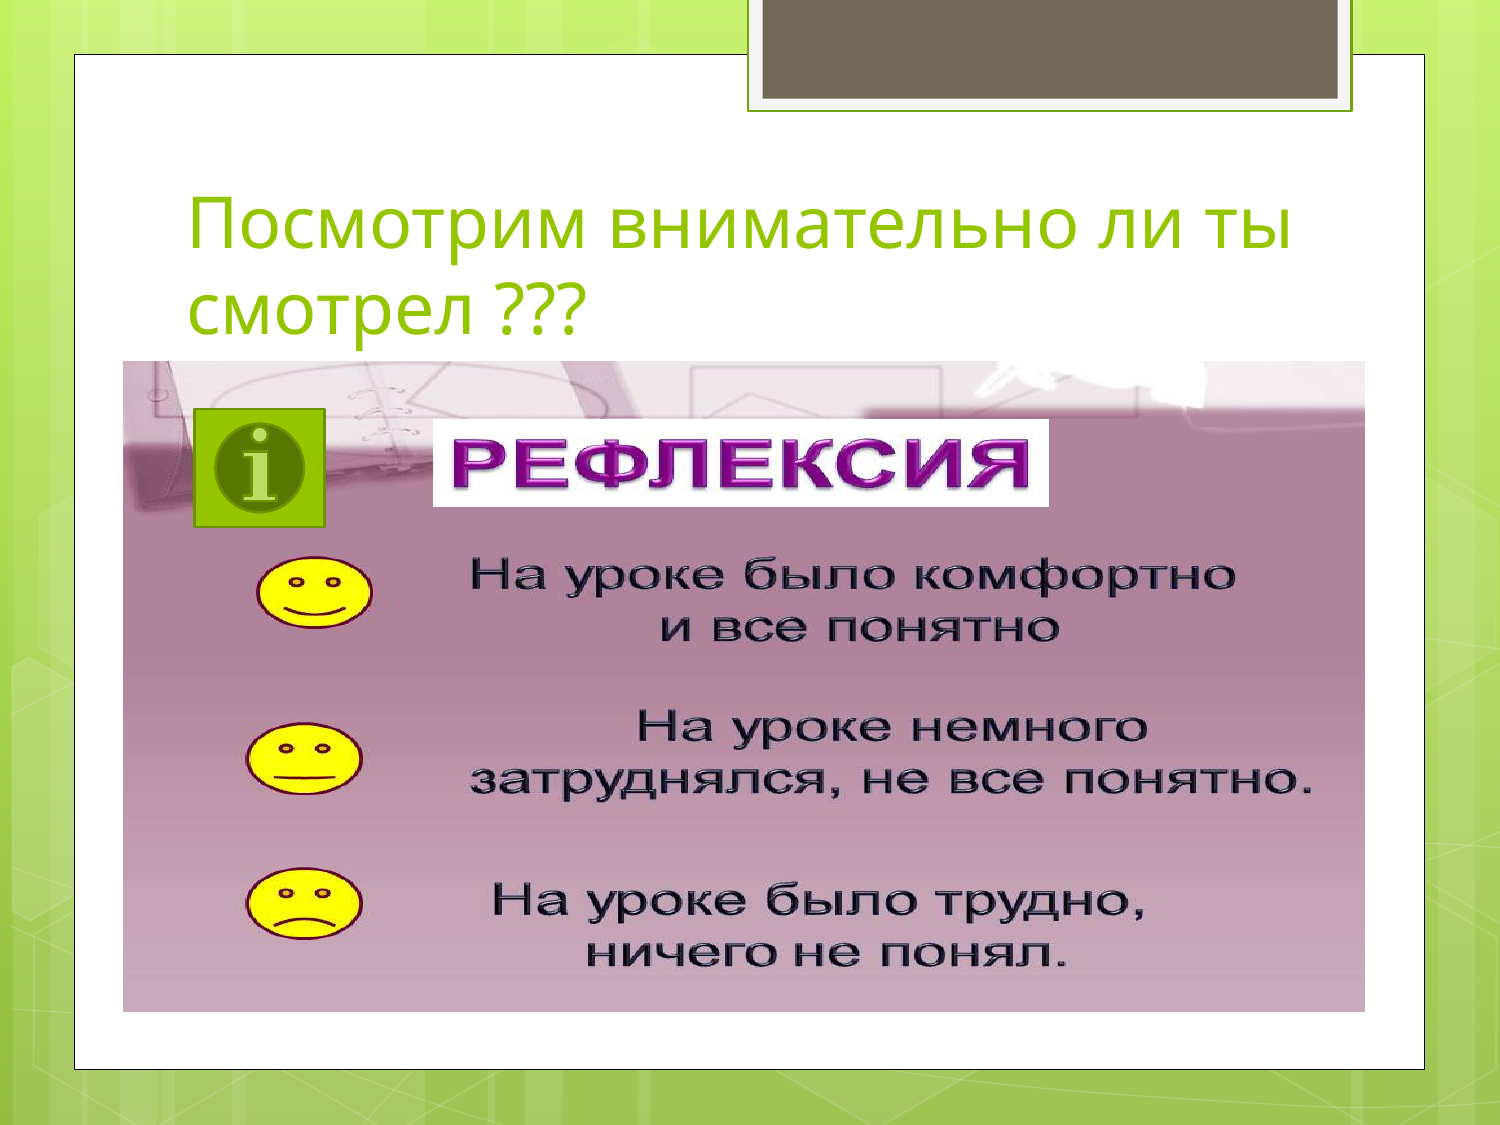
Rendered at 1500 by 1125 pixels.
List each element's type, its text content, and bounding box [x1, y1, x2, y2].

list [123, 361, 1365, 1012]
title Посмотрим внимательно ли ты смотрел ??? [171, 168, 1324, 357]
